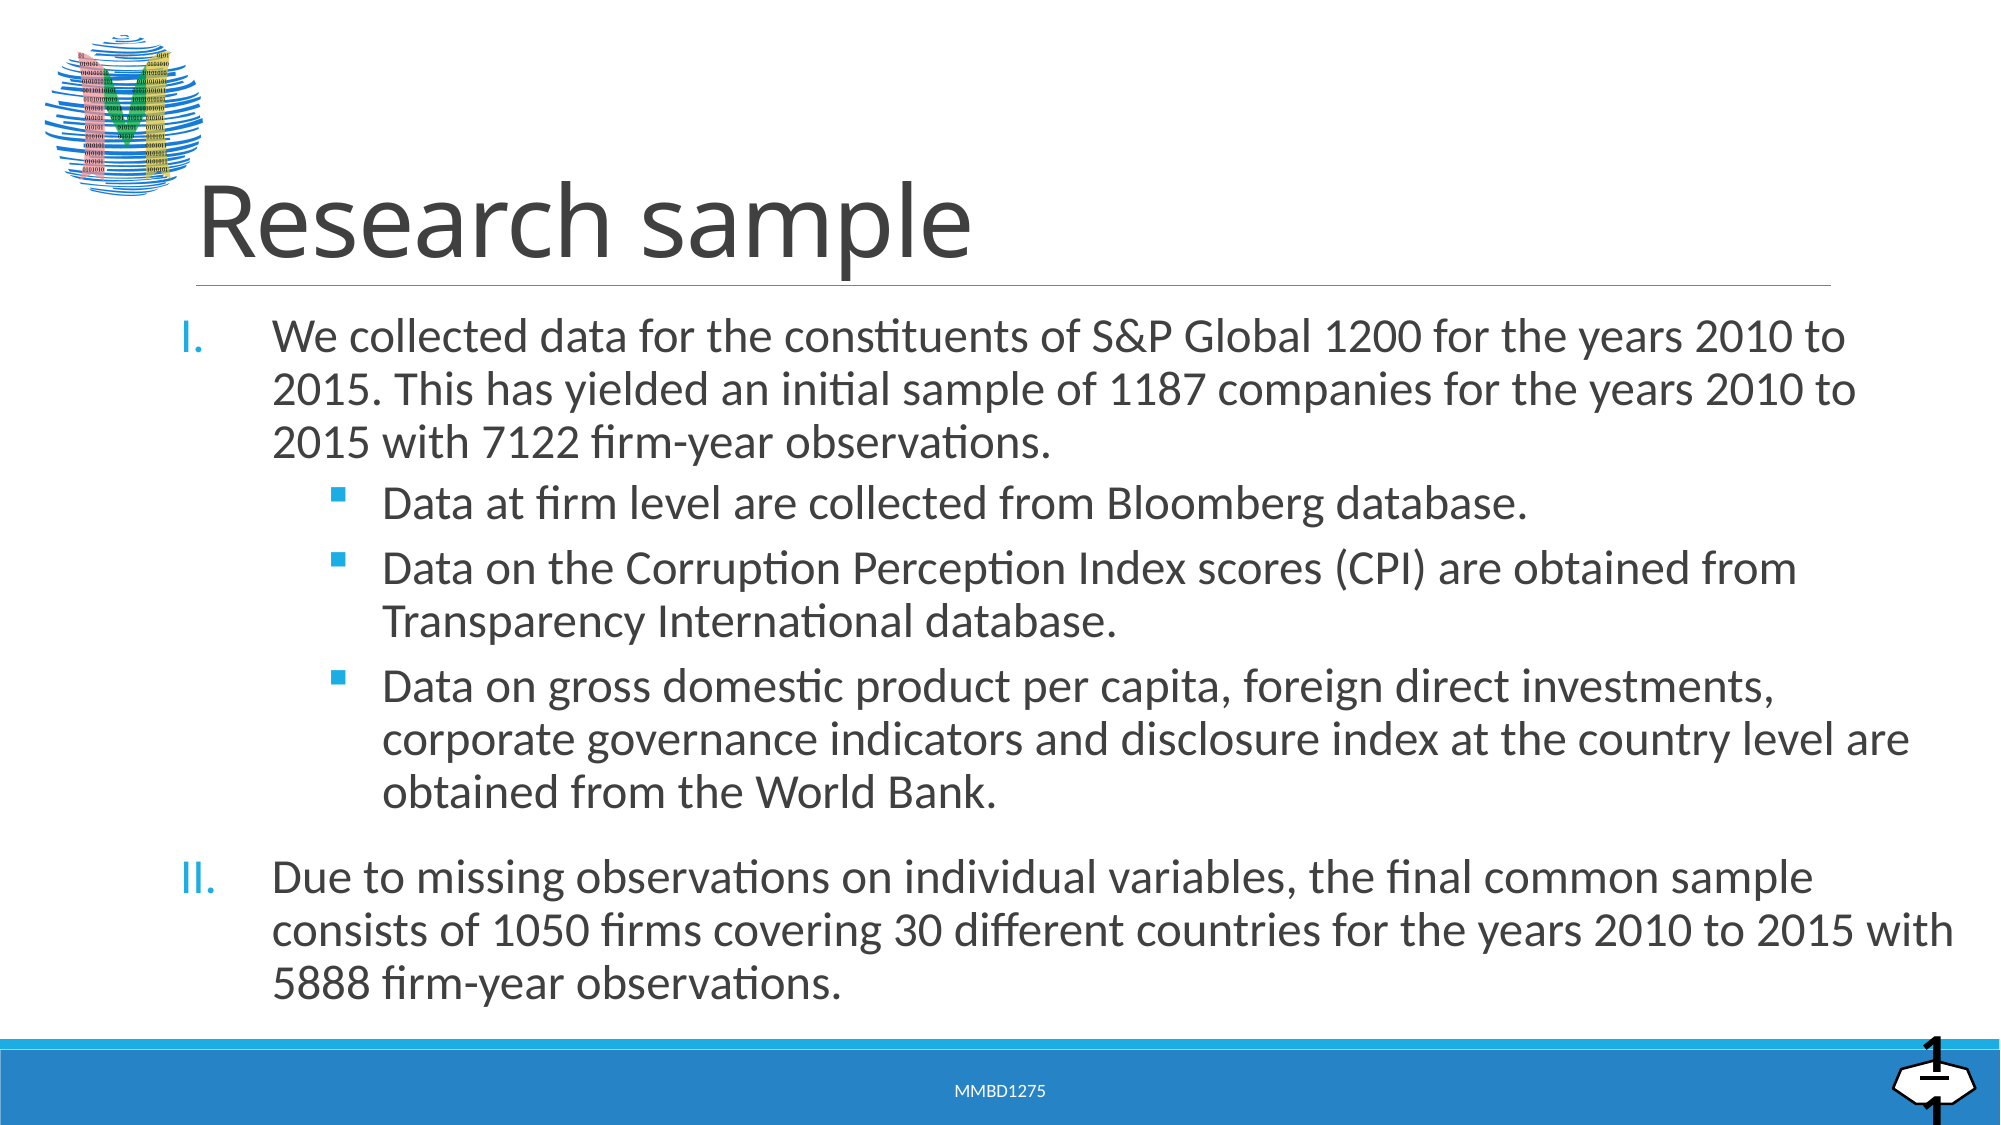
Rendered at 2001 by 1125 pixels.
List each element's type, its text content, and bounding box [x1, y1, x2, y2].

footer MMBD1275 [604, 1059, 1396, 1120]
text_box 11 [1891, 1059, 1977, 1106]
picture [38, 28, 204, 201]
title Research sample [180, 47, 1830, 285]
list We collected data for the constituents of S&P Global 1200 for the years 2010 to 2015. This has yielded an initial sample of 1187 companies for the years 2010 to 2015 with 7122 firm-year observations. Data at firm level are collected from Bloomberg database. Data on the Corruption Perception Index scores (CPI) are obtained from Transparency International database. Data on gross domestic product per capita, foreign direct investments, corporate governance indicators and disclosure index at the country level are obtained from the World Bank. Due to missing observations on individual variables, the final common sample consists of 1050 firms covering 30 different countries for the years 2010 to 2015 with 5888 firm-year observations. [180, 302, 1963, 1023]
